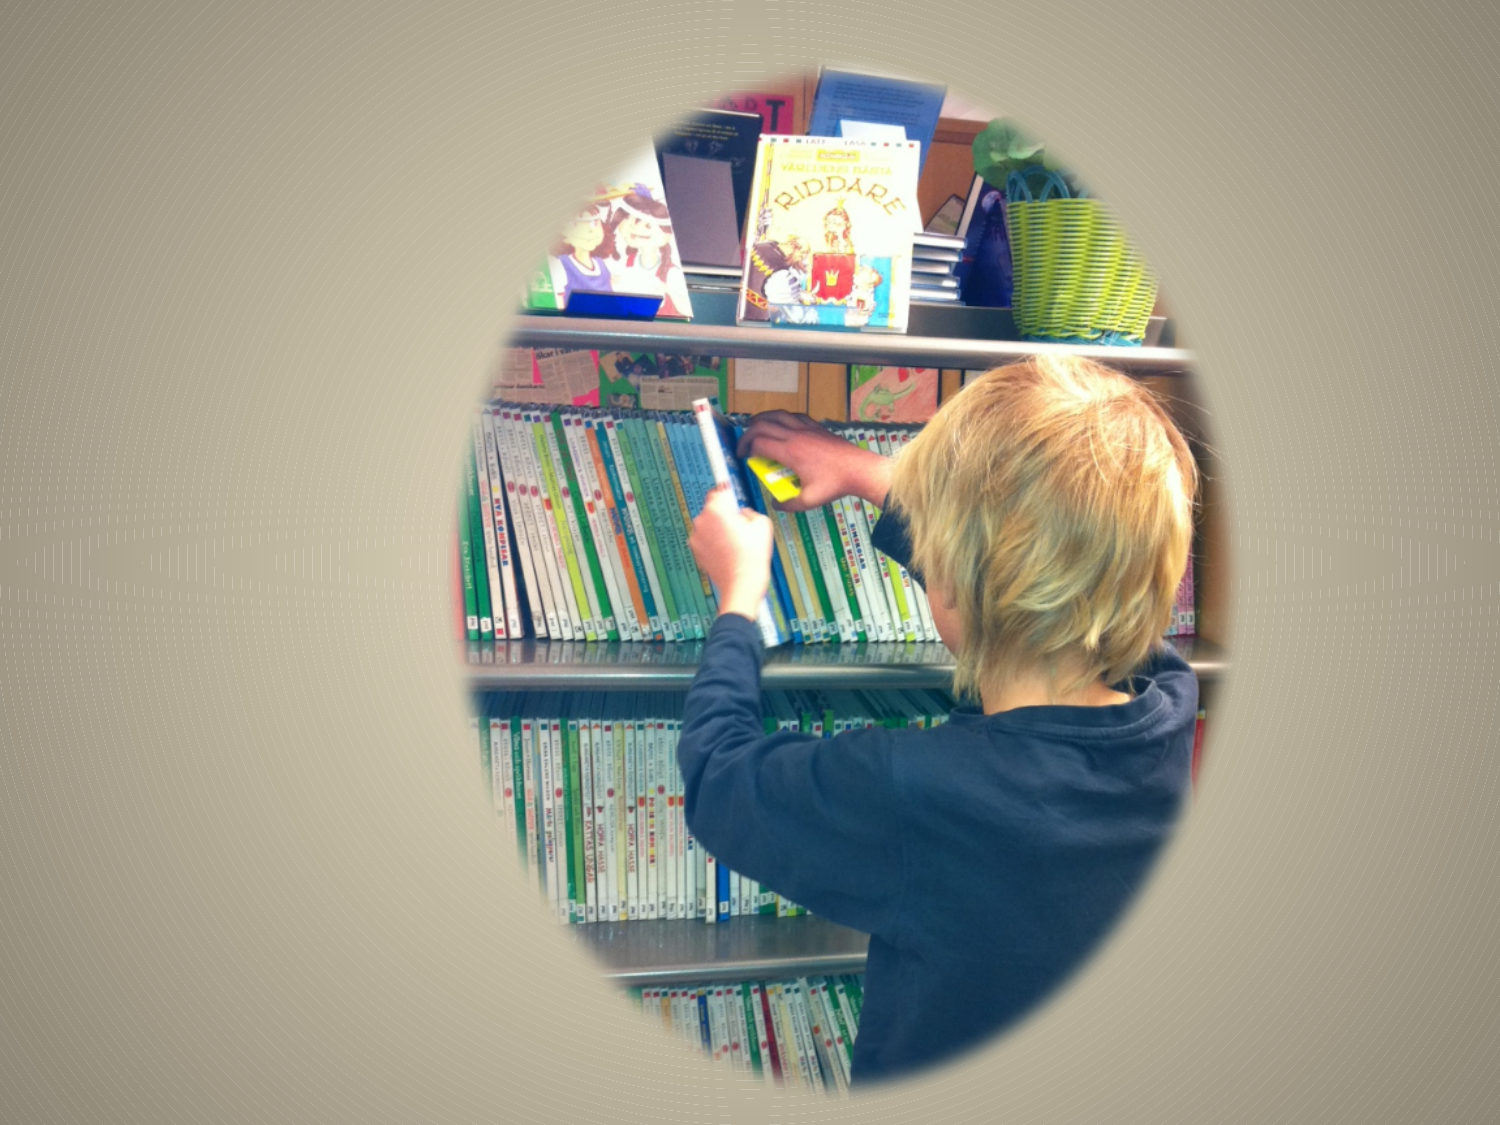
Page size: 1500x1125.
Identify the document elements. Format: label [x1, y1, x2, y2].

picture [318, 83, 1371, 1077]
